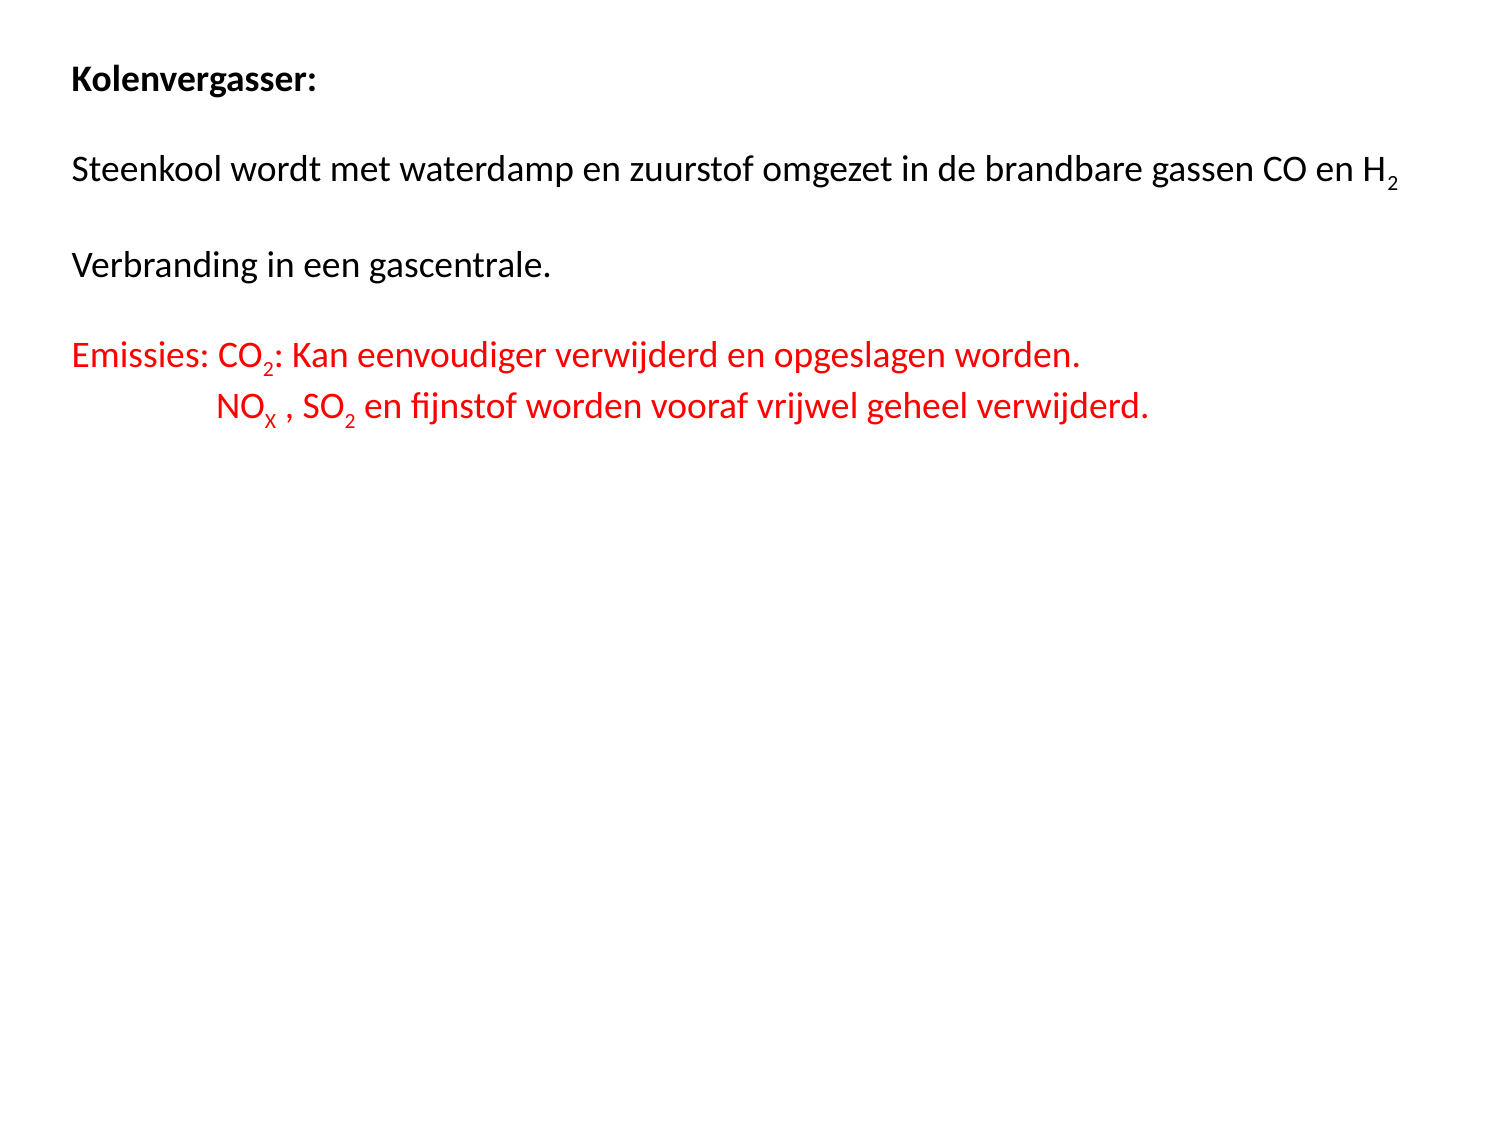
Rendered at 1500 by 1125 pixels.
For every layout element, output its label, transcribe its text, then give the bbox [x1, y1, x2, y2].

text_box Kolenvergasser: Steenkool wordt met waterdamp en zuurstof omgezet in de brandbare gassen CO en H2 Verbranding in een gascentrale. Emissies: CO2: Kan eenvoudiger verwijderd en opgeslagen worden. NOX , SO2 en fijnstof worden vooraf vrijwel geheel verwijderd. [56, 46, 1489, 485]
